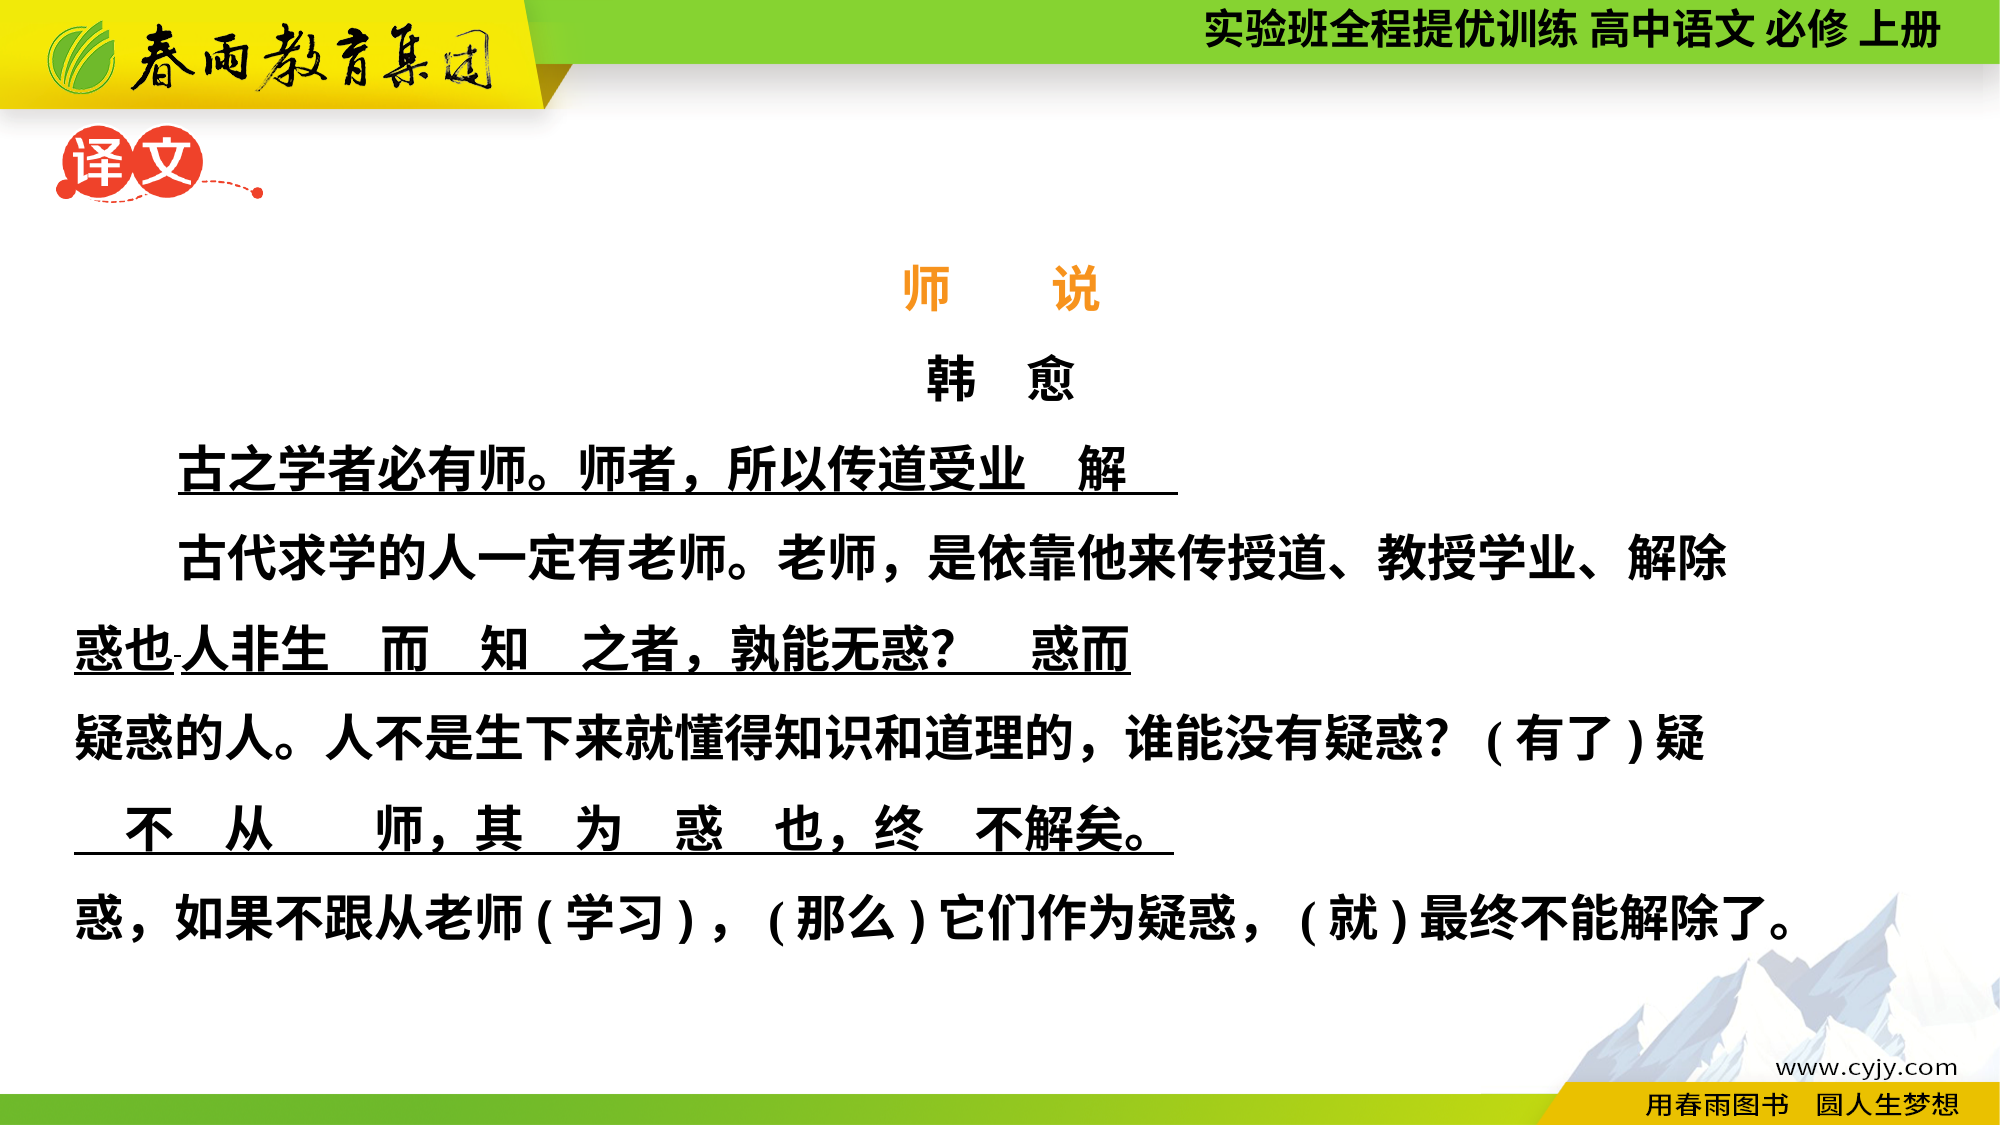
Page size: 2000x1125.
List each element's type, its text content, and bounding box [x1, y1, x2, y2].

text_box 古代求学的人一定有老师。老师，是依靠他来传授道、教授学业、解除 疑惑的人。人不是生下来就懂得知识和道理的，谁能没有疑惑？(有了)疑 惑，如果不跟从老师(学习)，(那么)它们作为疑惑，(就)最终不能解除了。 [59, 488, 1944, 954]
picture [0, 0, 2000, 1125]
